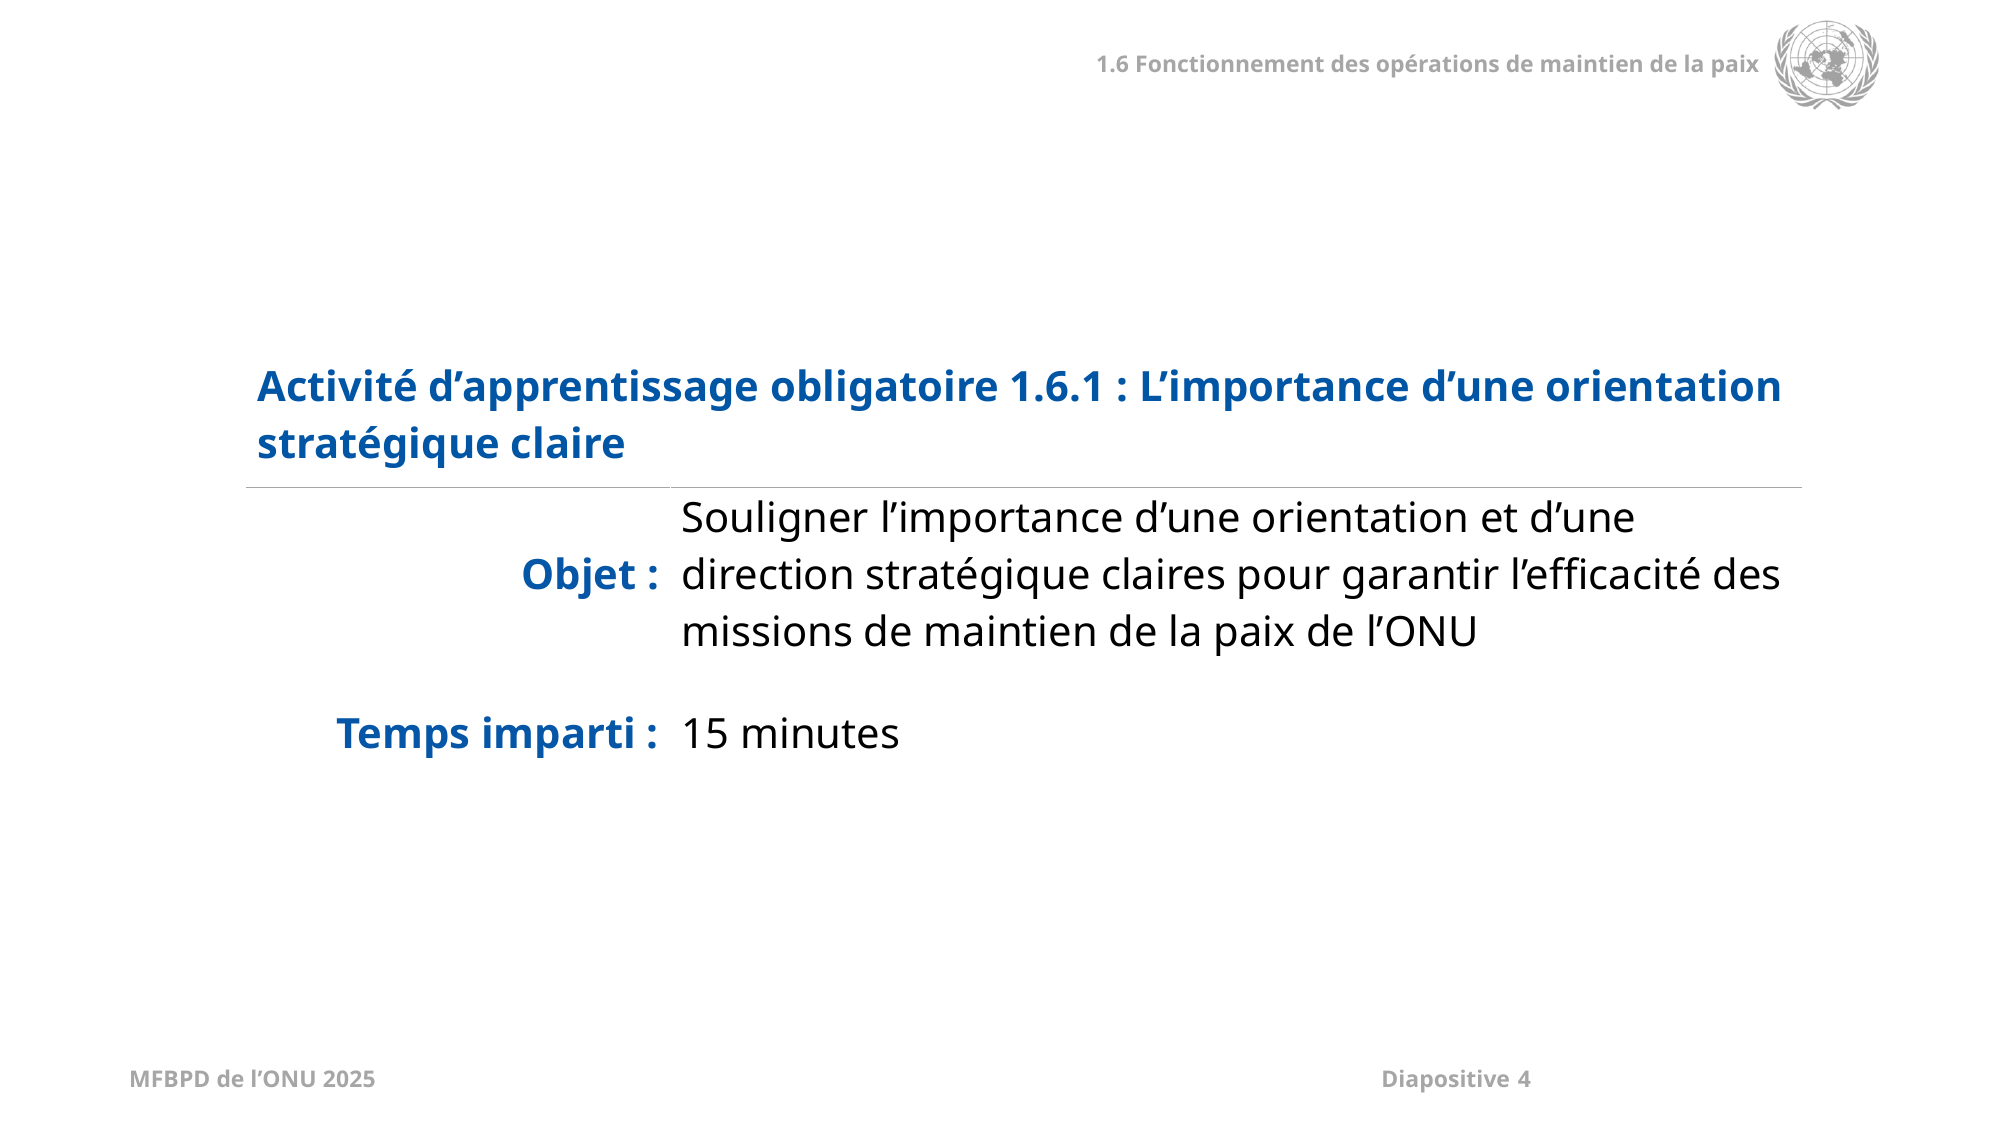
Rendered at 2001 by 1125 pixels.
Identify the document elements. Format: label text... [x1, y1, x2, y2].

table_header Activité d’apprentissage obligatoire 1.6.1 : L’importance d’une orientation stratégique claire [246, 340, 1802, 487]
table_cell Souligner l’importance d’une orientation et d’une direction stratégique claires pour garantir l’efficacité des missions de maintien de la paix de l’ONU [671, 488, 1802, 659]
table_cell Temps imparti : [246, 659, 670, 806]
table_cell Objet : [246, 488, 670, 659]
table_cell 15 minutes [671, 659, 1802, 806]
